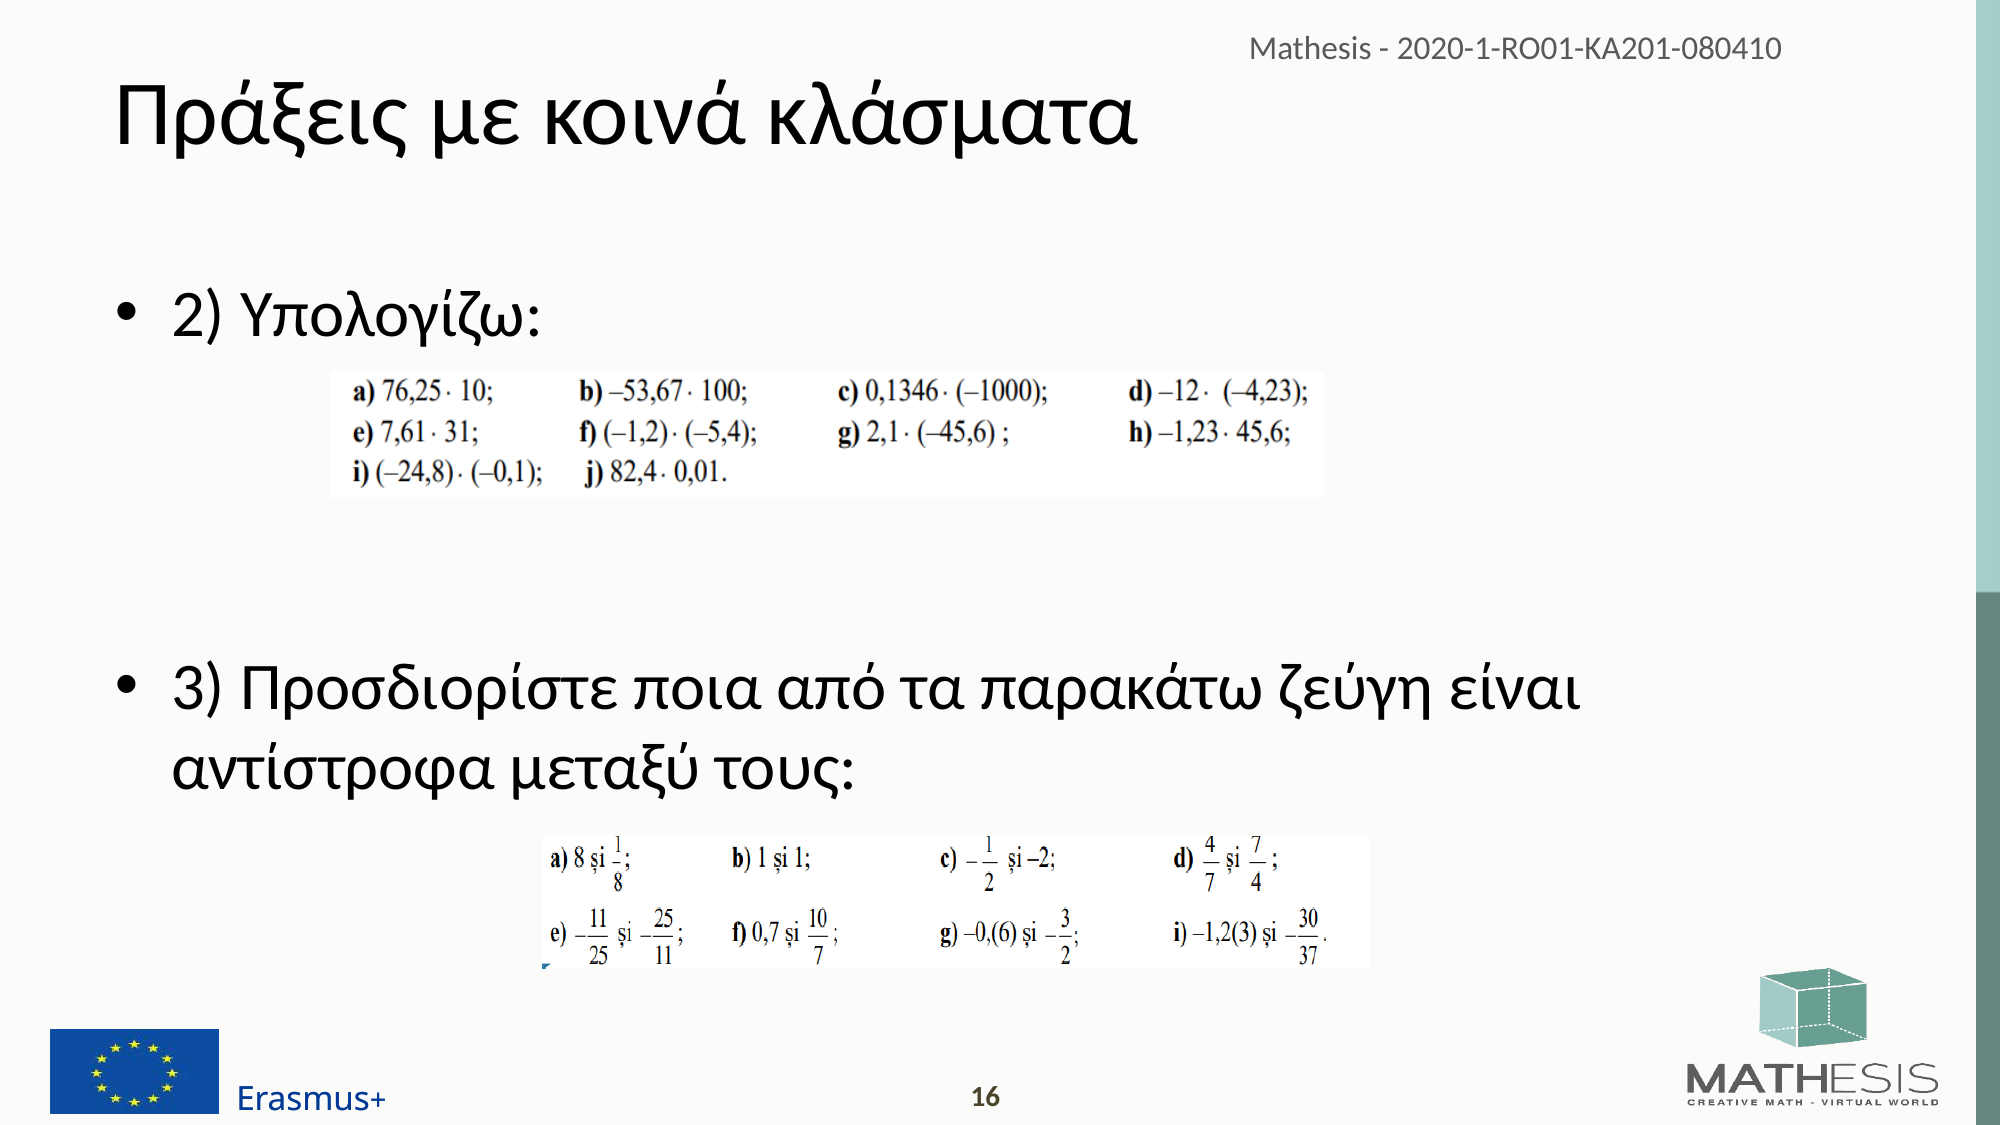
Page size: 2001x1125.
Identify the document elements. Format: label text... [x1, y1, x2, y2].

list 2) Υπολογίζω: 3) Προσδιορίστε ποια από τα παρακάτω ζεύγη είναι αντίστροφα μεταξύ τους: [99, 262, 1900, 1005]
picture [542, 836, 1369, 969]
title Πράξεις με κοινά κλάσματα [99, 45, 1900, 233]
picture [330, 371, 1325, 498]
picture [50, 1029, 219, 1114]
